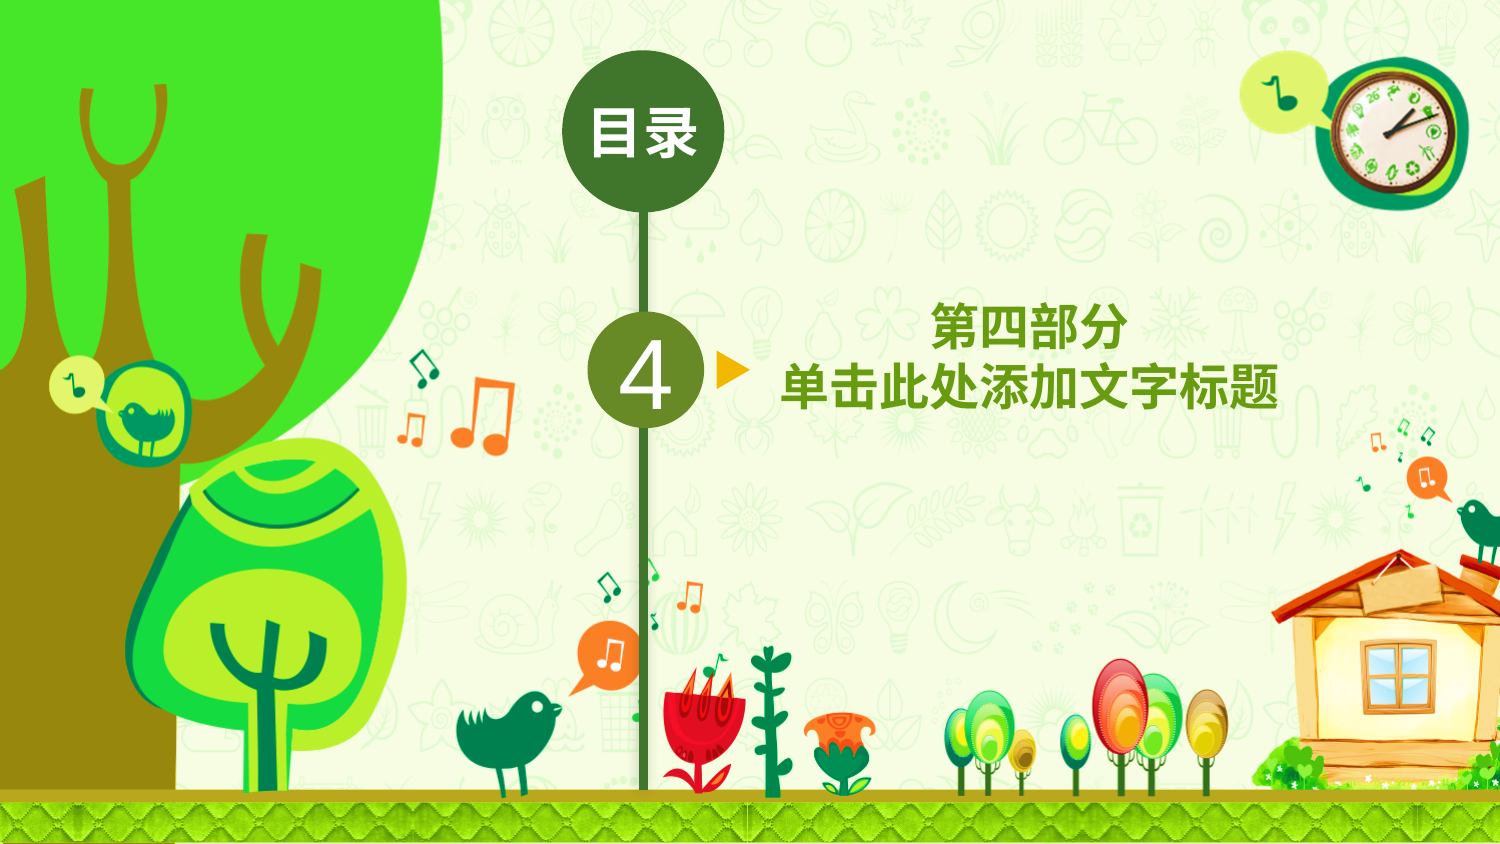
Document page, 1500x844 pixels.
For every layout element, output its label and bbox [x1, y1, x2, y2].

text_box [562, 50, 725, 790]
text_box [587, 311, 750, 429]
picture [0, 0, 1500, 844]
